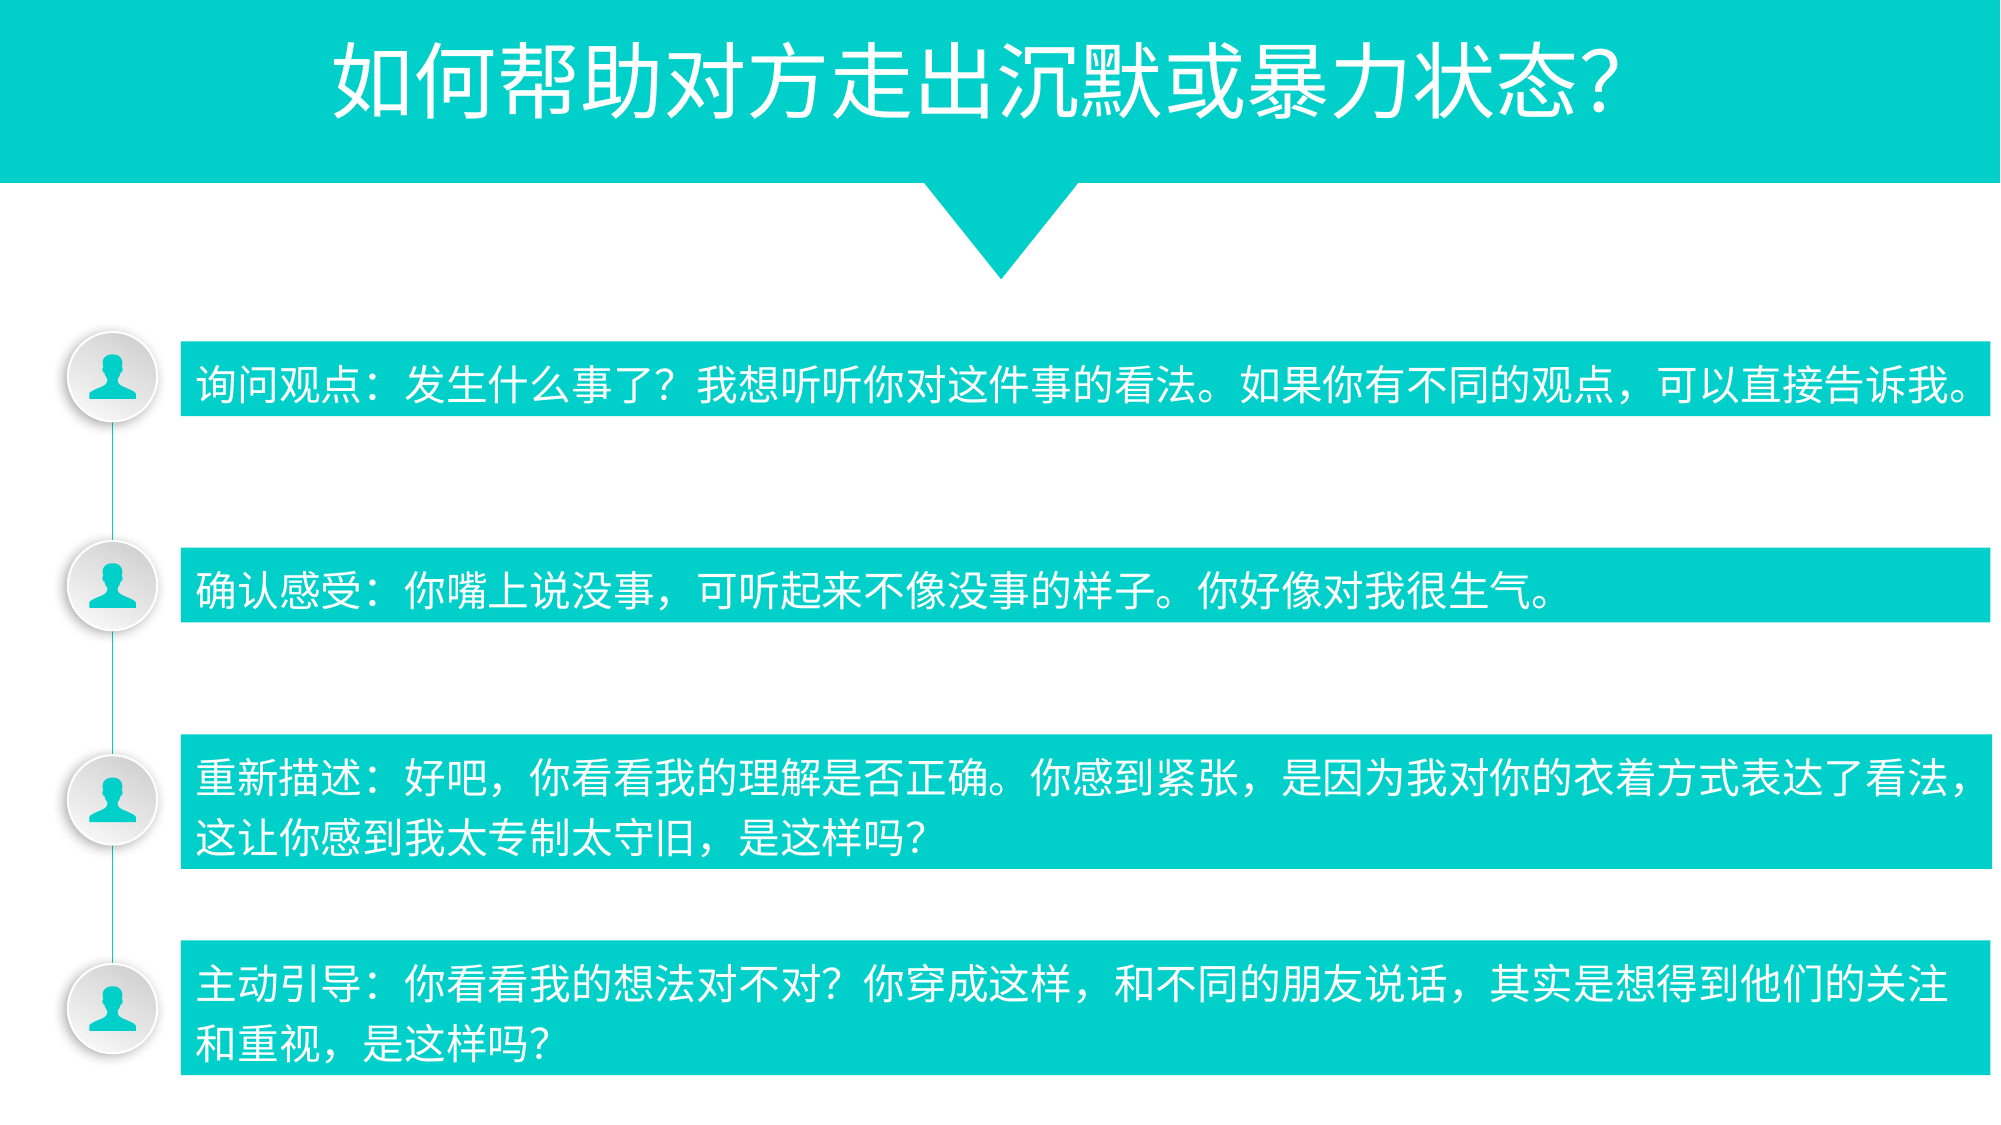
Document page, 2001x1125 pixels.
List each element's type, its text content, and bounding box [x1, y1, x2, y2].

text_box [65, 753, 108, 847]
text_box 重新描述：好吧，你看看我的理解是否正确。你感到紧张，是因为我对你的衣着方式表达了看法，这让你感到我太专制太守旧，是这样吗？ [180, 734, 1993, 869]
text_box 主动引导：你看看我的想法对不对？你穿成这样，和不同的朋友说话，其实是想得到他们的关注和重视，是这样吗？ [180, 940, 1991, 1076]
text_box [89, 778, 108, 823]
text_box [117, 987, 136, 1031]
text_box [65, 539, 108, 633]
text_box [89, 354, 109, 399]
text_box [117, 539, 160, 633]
text_box [65, 329, 160, 424]
text_box 询问观点：发生什么事了？我想听听你对这件事的看法。如果你有不同的观点，可以直接告诉我。 [180, 341, 1991, 417]
text_box [117, 564, 136, 608]
text_box 确认感受：你嘴上说没事，可听起来不像没事的样子。你好像对我很生气。 [180, 547, 1991, 623]
text_box [65, 962, 160, 1056]
text_box [117, 778, 136, 823]
text_box [89, 987, 108, 1031]
text_box [89, 564, 108, 608]
text_box [117, 753, 160, 847]
text_box [115, 354, 136, 399]
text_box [0, 0, 2000, 280]
